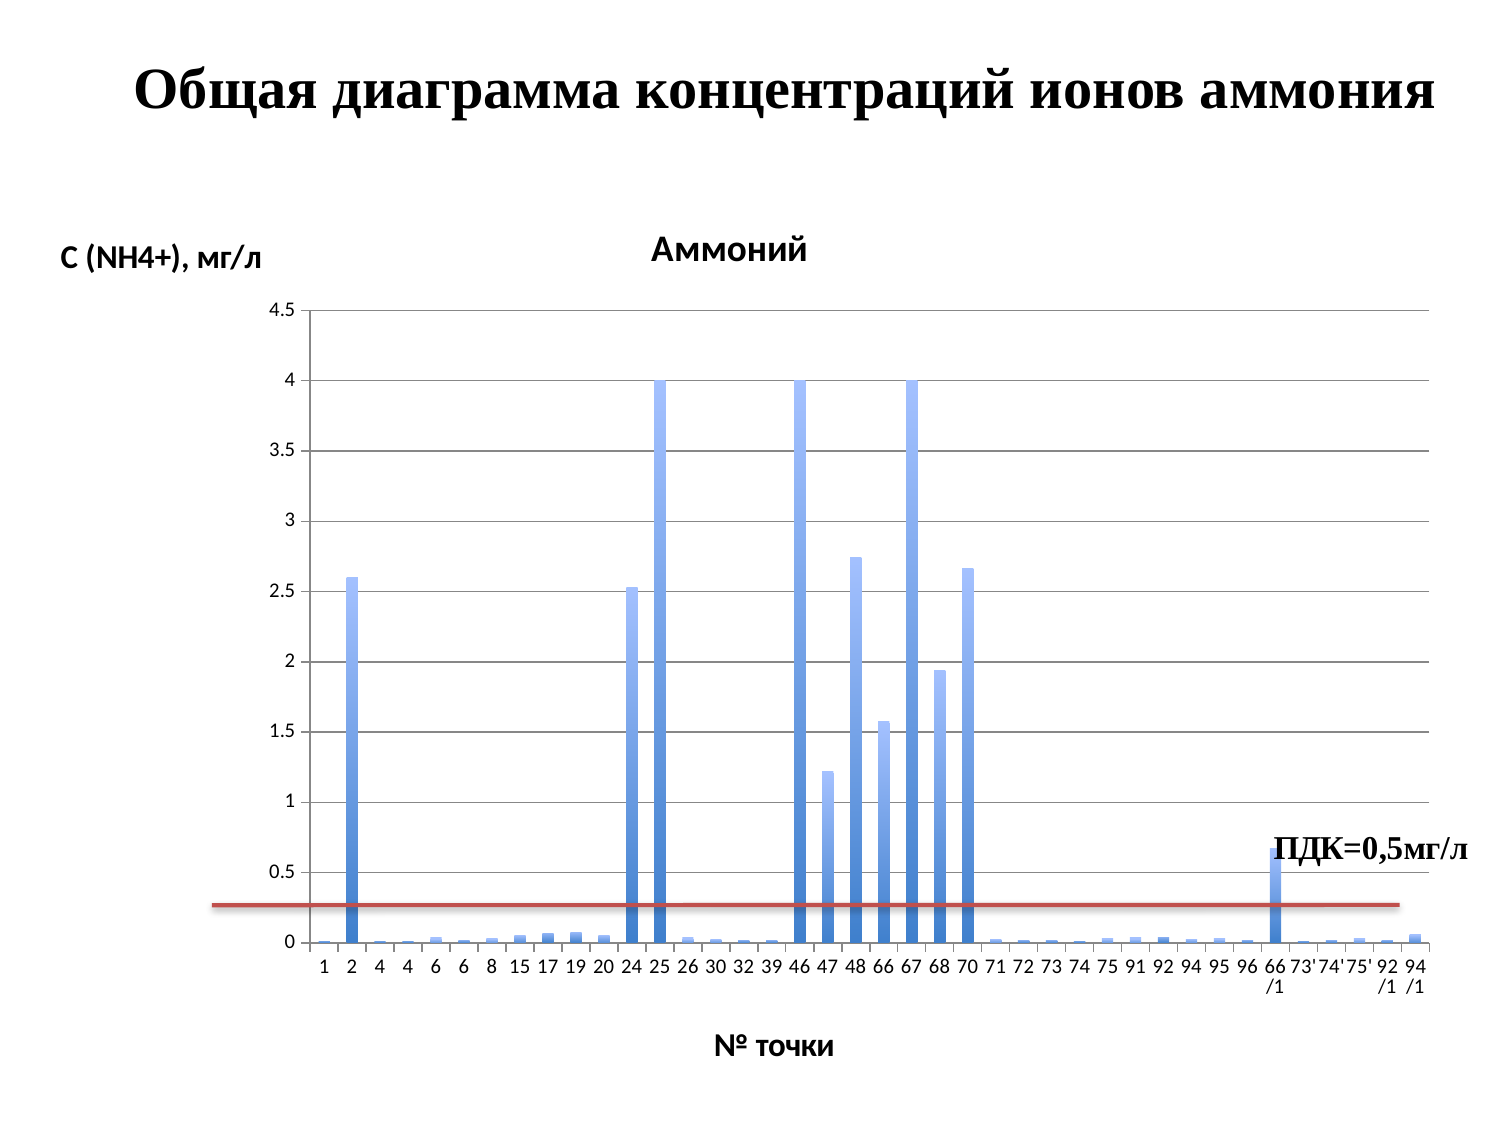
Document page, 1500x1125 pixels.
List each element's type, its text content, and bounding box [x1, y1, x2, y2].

text_box Общая диаграмма концентраций ионов аммония [118, 42, 1451, 128]
chart [0, 195, 1471, 1095]
